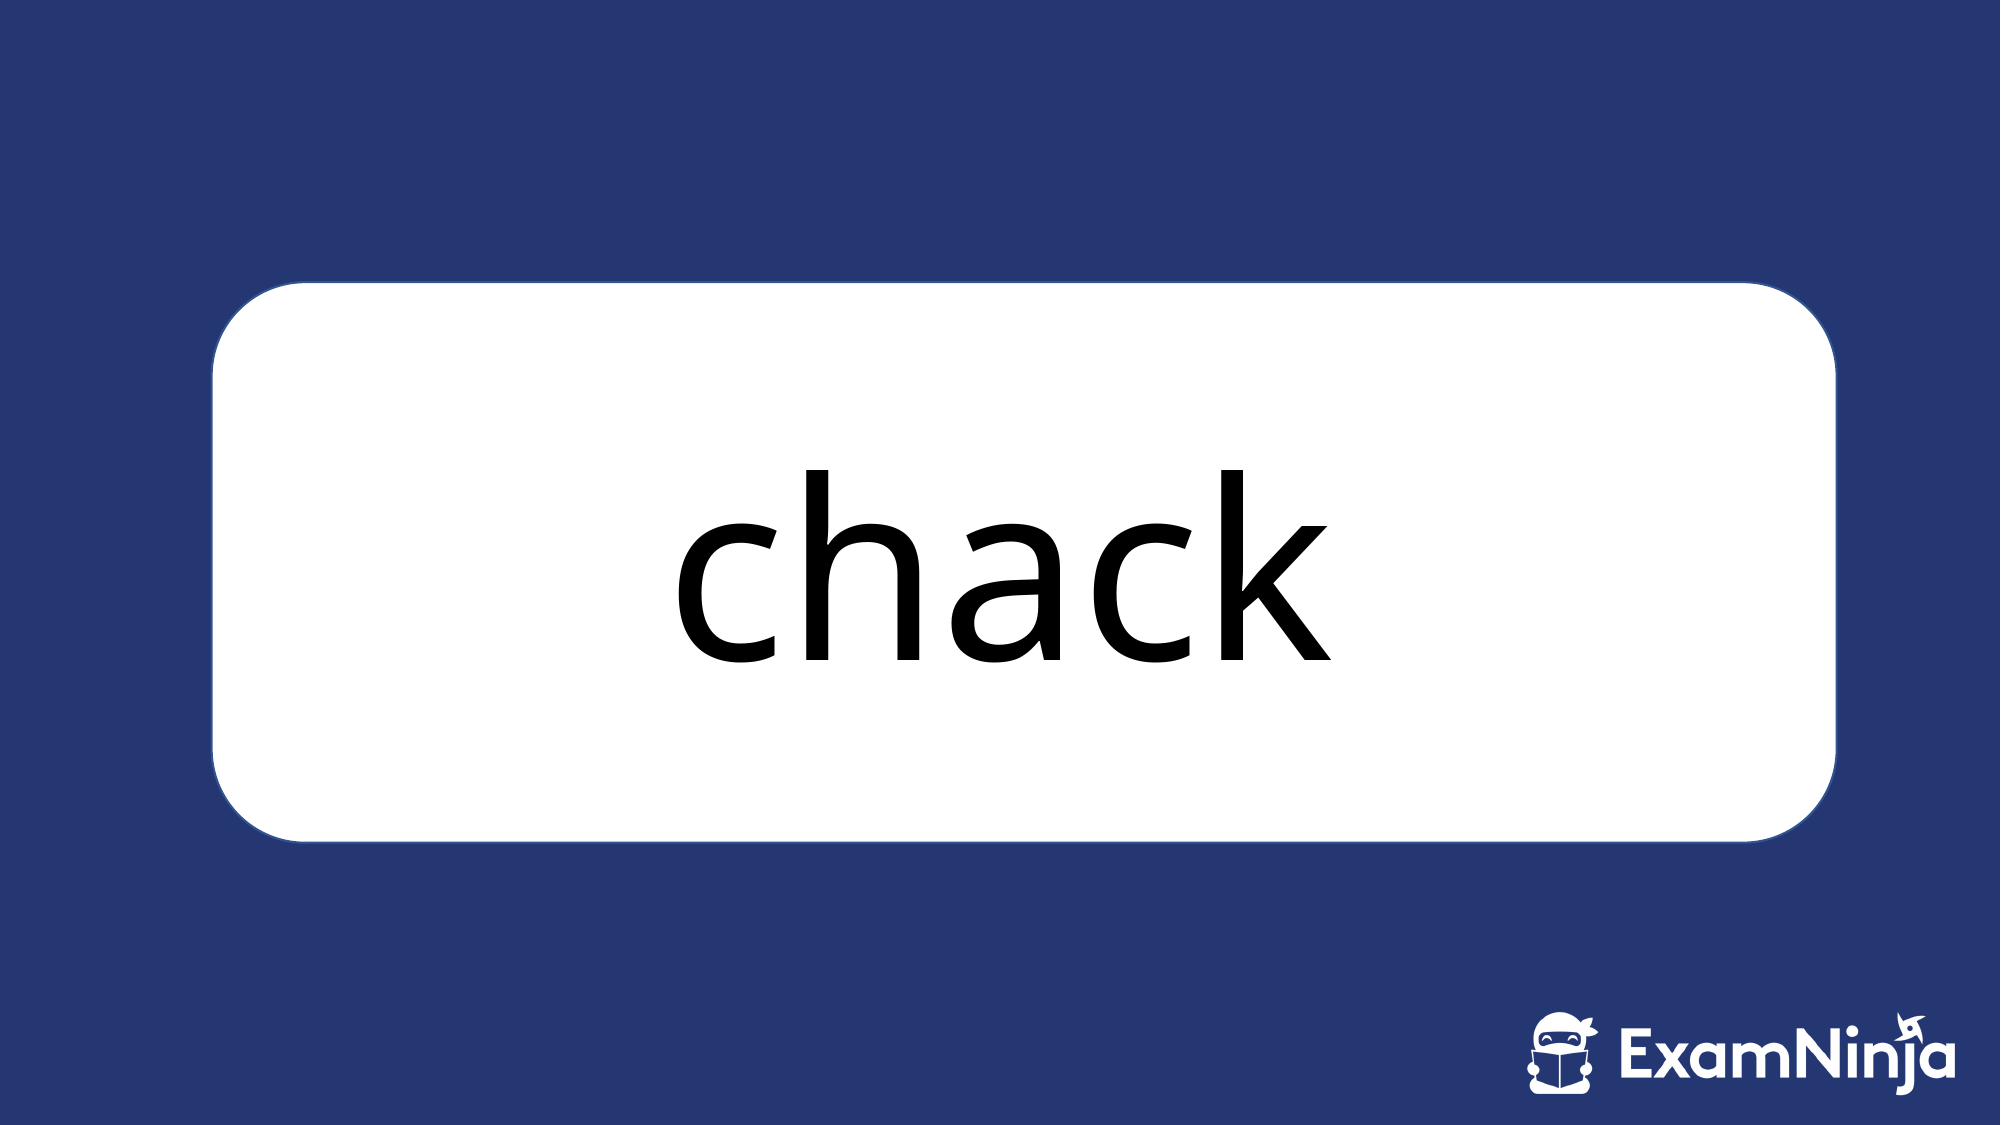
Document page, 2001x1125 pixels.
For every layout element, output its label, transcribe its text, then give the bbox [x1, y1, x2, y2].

picture [1501, 1003, 1979, 1102]
text_box [210, 719, 1838, 844]
text_box [210, 281, 1838, 403]
text_box chack [143, 403, 1857, 719]
